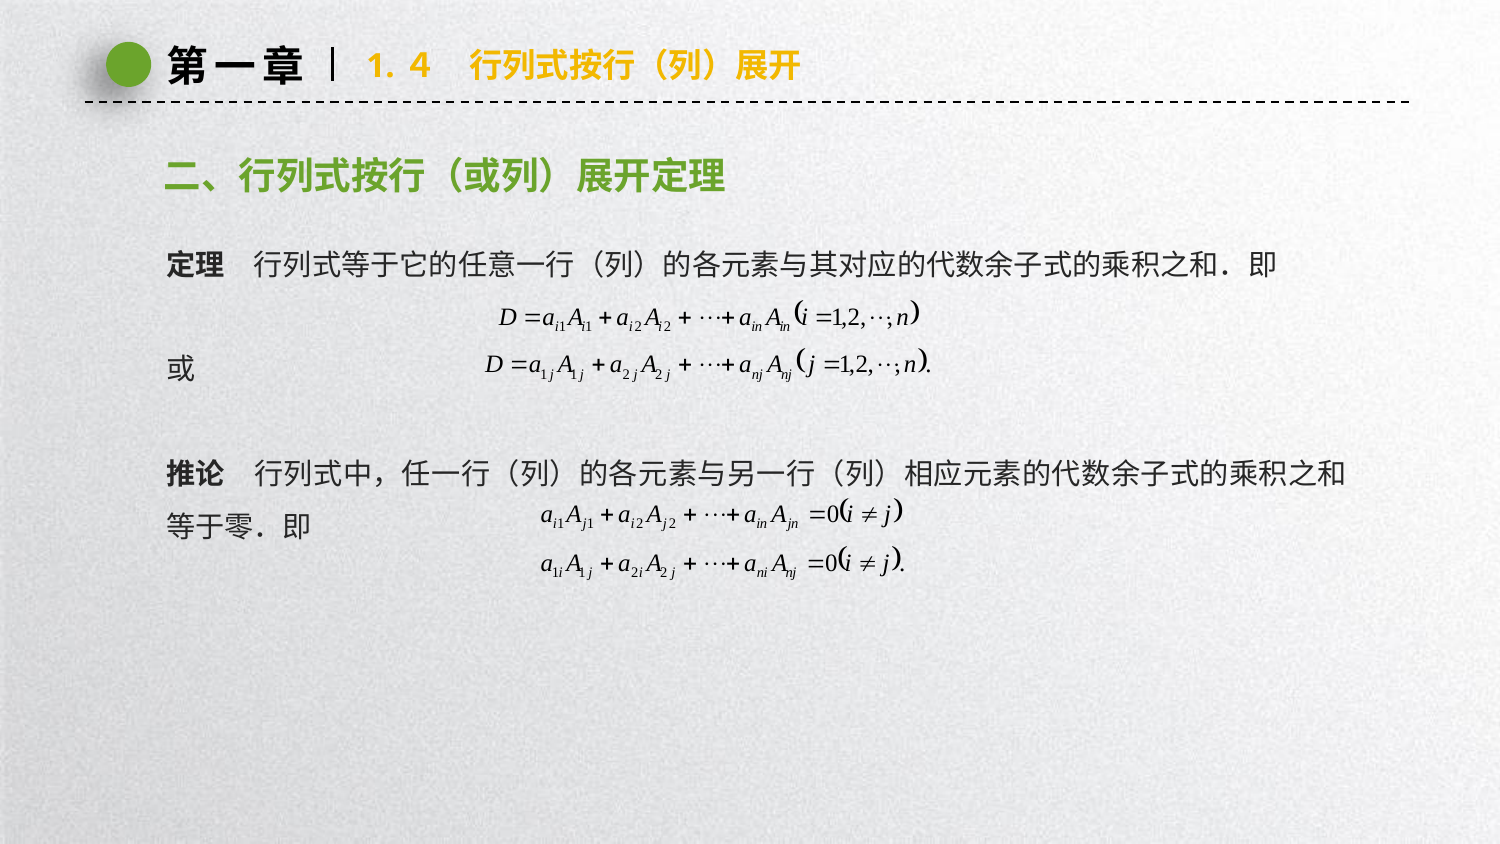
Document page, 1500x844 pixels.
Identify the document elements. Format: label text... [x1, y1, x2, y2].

text_box 1.４ 行列式按行（列）展开 [351, 37, 817, 92]
text_box 定理 行列式等于它的任意一行（列）的各元素与其对应的代数余子式的乘积之和．即 或 推论 行列式中，任一行（列）的各元素与另一行（列）相应元素的代数余子式的乘积之和等于零．即 [151, 220, 1362, 551]
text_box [493, 299, 922, 338]
text_box 二、行列式按行（或列）展开定理 [148, 144, 1360, 205]
text_box [104, 39, 152, 90]
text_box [536, 545, 908, 586]
text_box 第一章 [152, 32, 320, 97]
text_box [480, 347, 935, 388]
picture [0, 0, 1500, 844]
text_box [536, 497, 906, 538]
